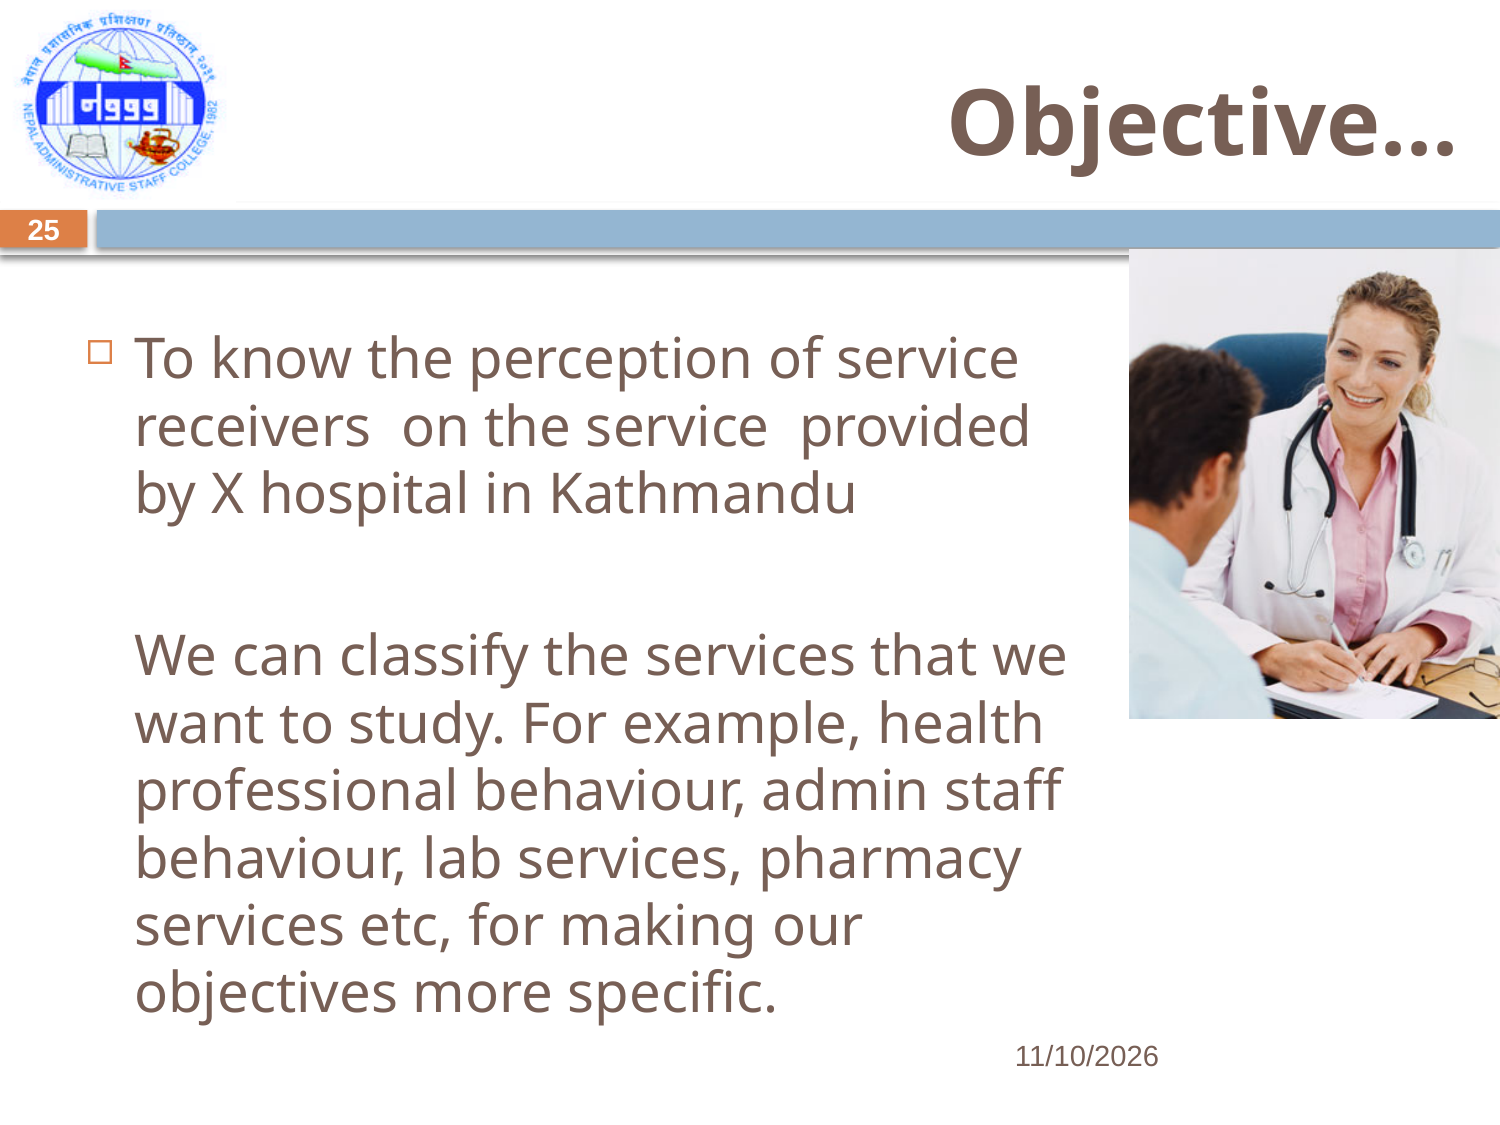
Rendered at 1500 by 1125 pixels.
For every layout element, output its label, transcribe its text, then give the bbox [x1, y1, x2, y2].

slide_number 25 [0, 208, 88, 249]
title Objective... [218, 37, 1471, 200]
picture [1128, 249, 1500, 719]
list To know the perception of service receivers on the service provided by X hospital in Kathmandu We can classify the services that we want to study. For example, health professional behaviour, admin staff behaviour, lab services, pharmacy services etc, for making our objectives more specific. [75, 317, 1113, 1038]
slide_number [999, 1025, 1438, 1085]
picture [1, 0, 236, 208]
